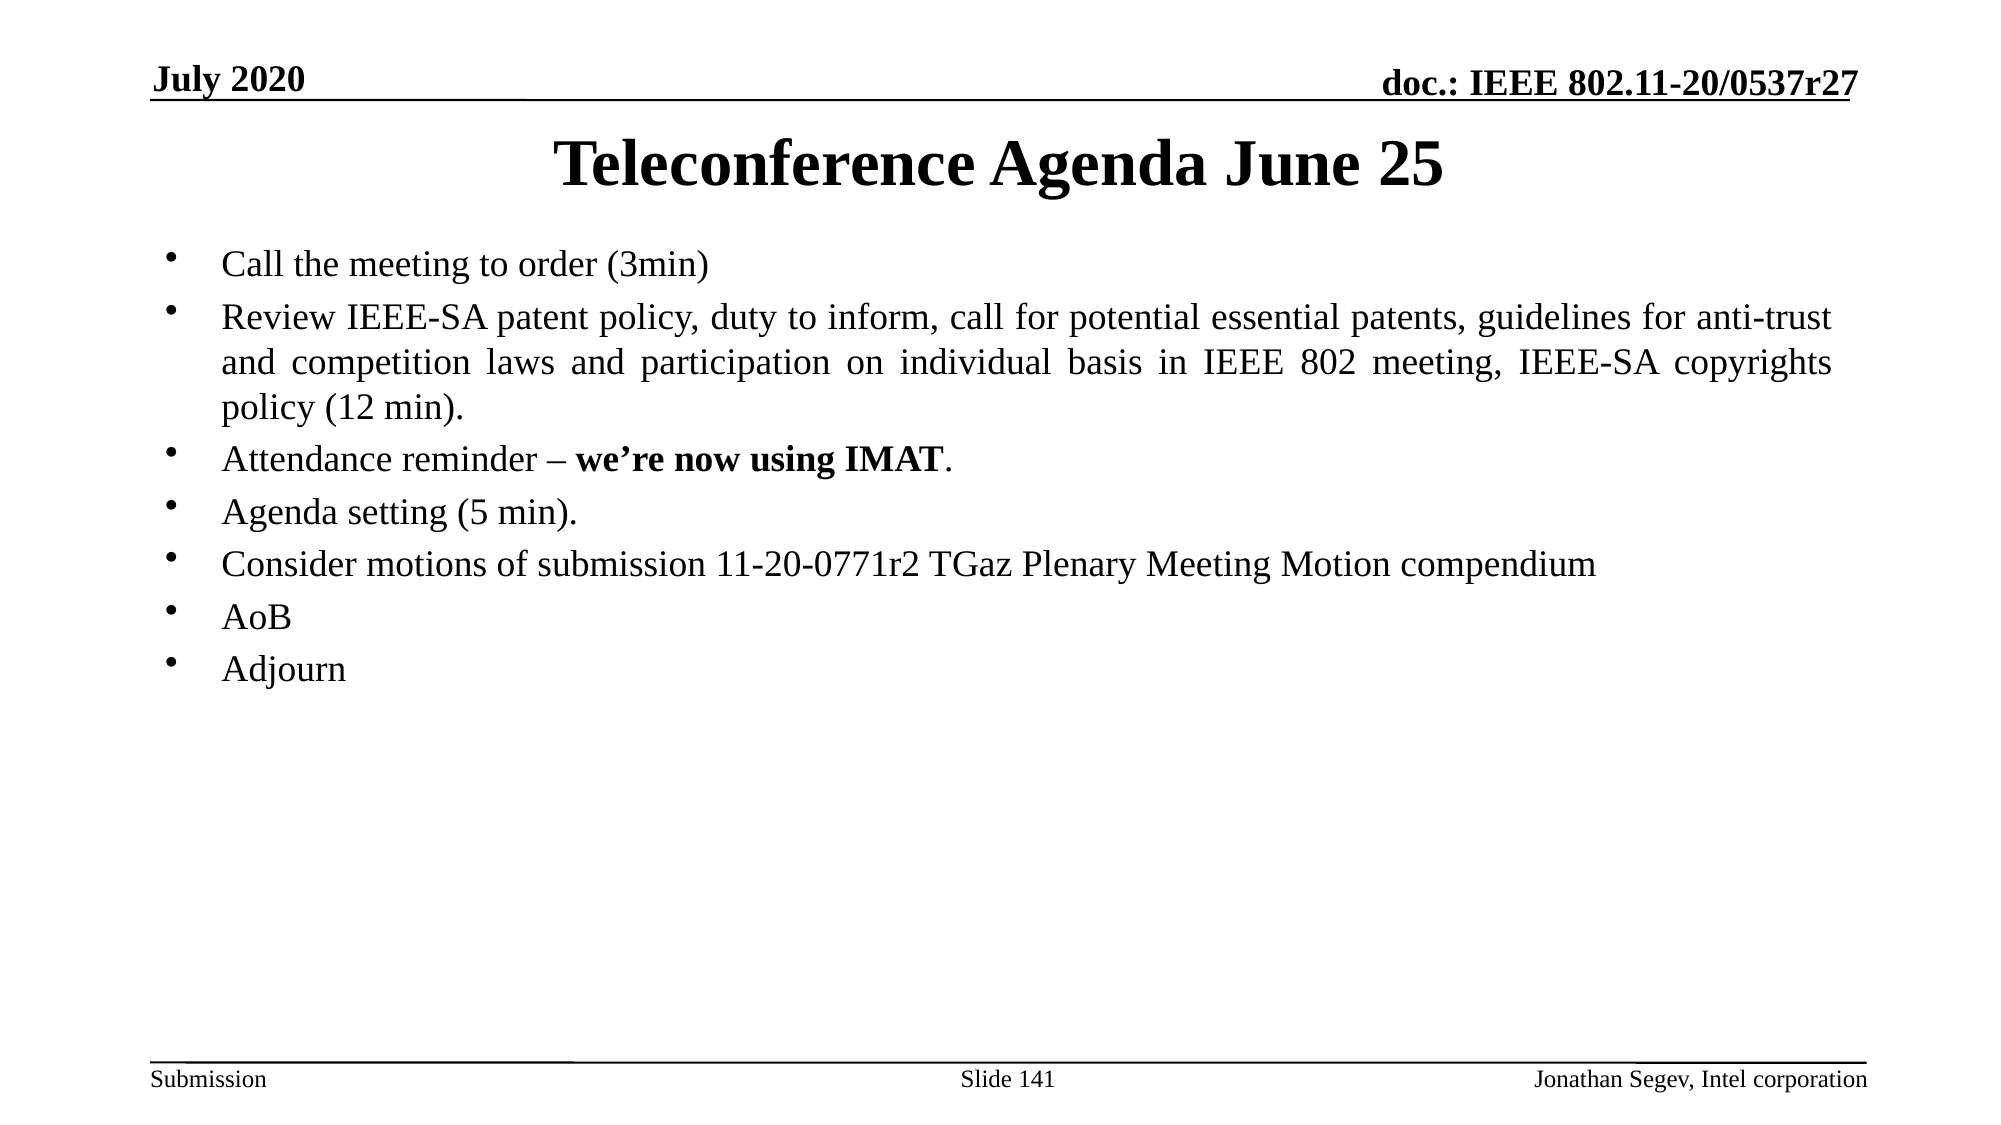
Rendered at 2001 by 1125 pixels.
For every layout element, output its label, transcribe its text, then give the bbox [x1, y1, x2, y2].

list Call the meeting to order (3min) Review IEEE-SA patent policy, duty to inform, call for potential essential patents, guidelines for anti-trust and competition laws and participation on individual basis in IEEE 802 meeting, IEEE-SA copyrights policy (12 min). Attendance reminder – we’re now using IMAT. Agenda setting (5 min). Consider motions of submission 11-20-0771r2 TGaz Plenary Meeting Motion compendium AoB Adjourn [149, 231, 1850, 1000]
slide_number Slide 141 [950, 1061, 1067, 1123]
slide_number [152, 54, 563, 100]
footer Jonathan Segev, Intel corporation [1171, 1061, 1869, 1093]
title Teleconference Agenda June 25 [149, 112, 1850, 205]
